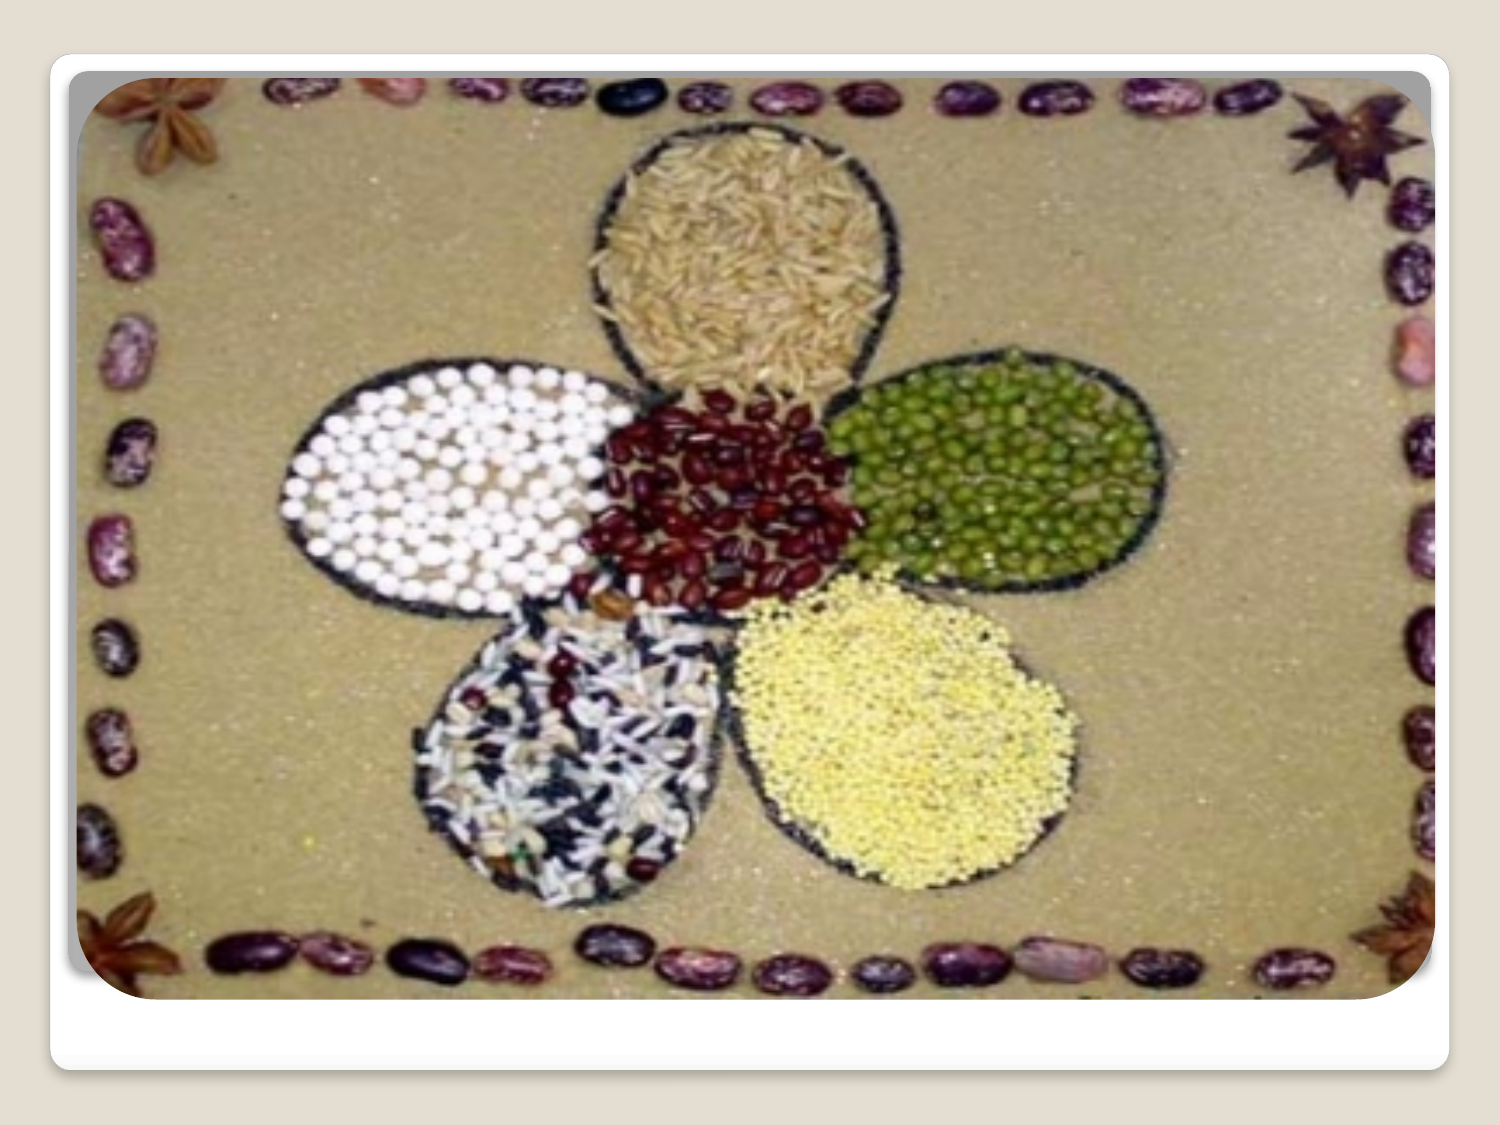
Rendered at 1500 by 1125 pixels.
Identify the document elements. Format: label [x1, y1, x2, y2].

list [76, 77, 1436, 1000]
